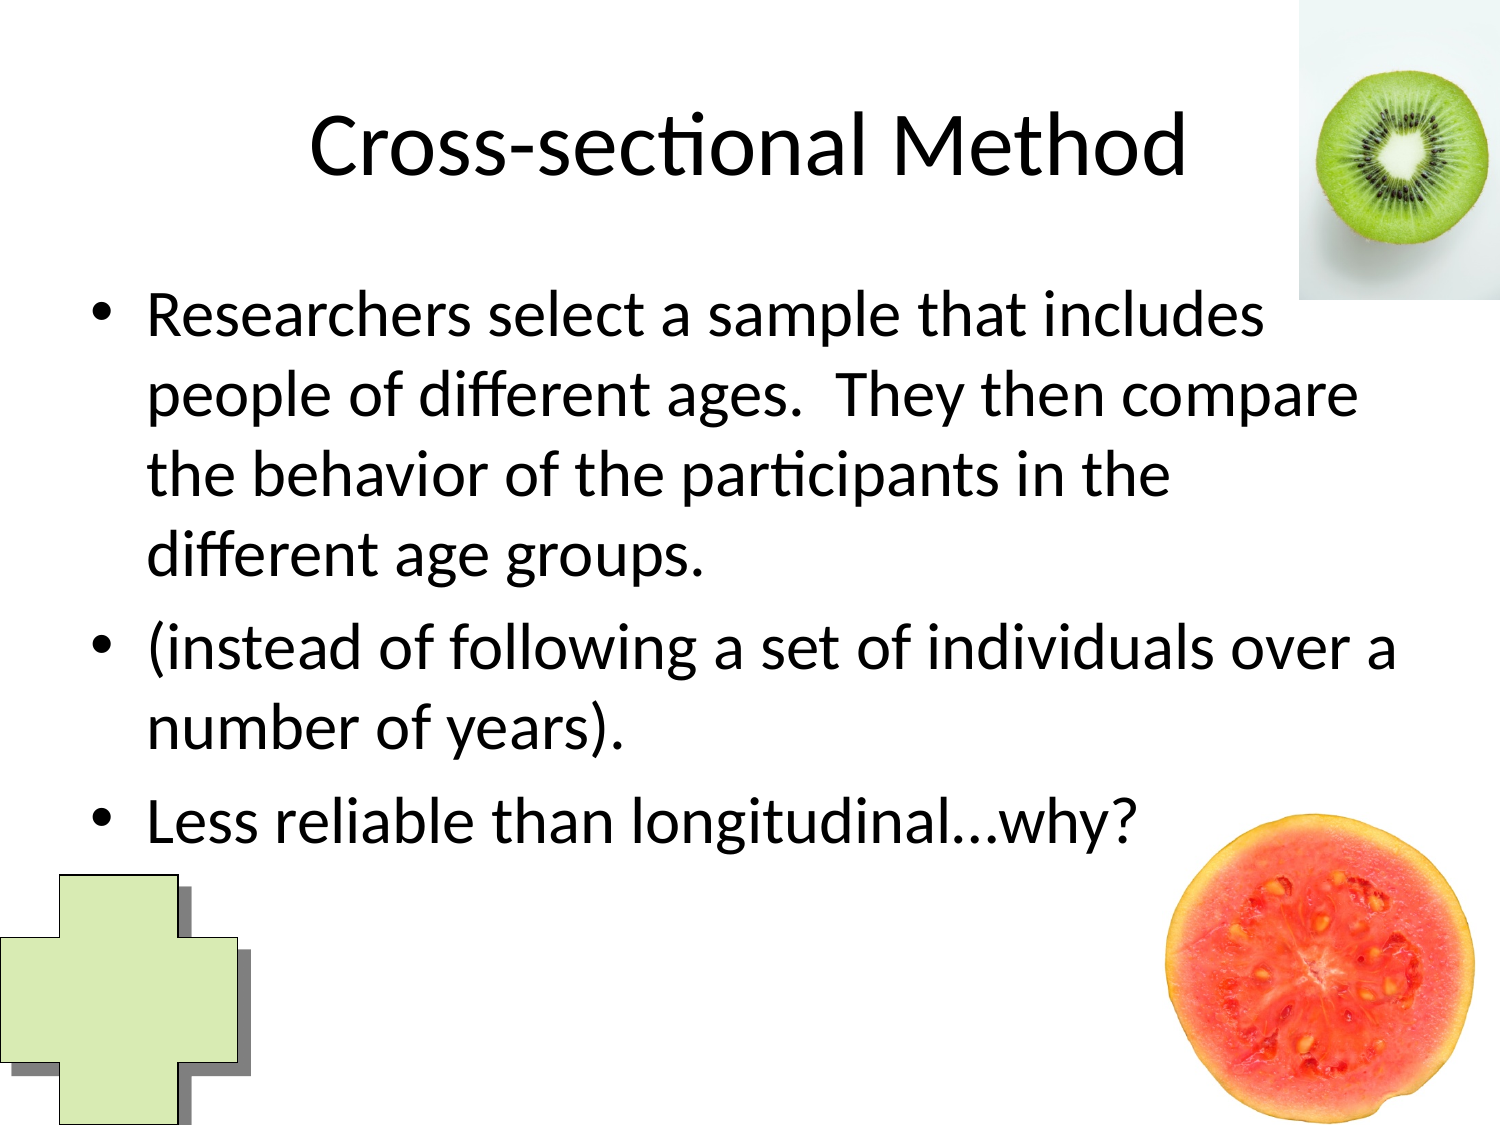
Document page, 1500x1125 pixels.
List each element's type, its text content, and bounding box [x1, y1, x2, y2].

picture [1299, 0, 1500, 301]
title Cross-sectional Method [74, 44, 1294, 233]
list Researchers select a sample that includes people of different ages. They then compare the behavior of the participants in the different age groups. (instead of following a set of individuals over a number of years). Less reliable than longitudinal…why? [74, 262, 1426, 1006]
picture [1162, 812, 1477, 1125]
text_box [0, 875, 238, 1125]
